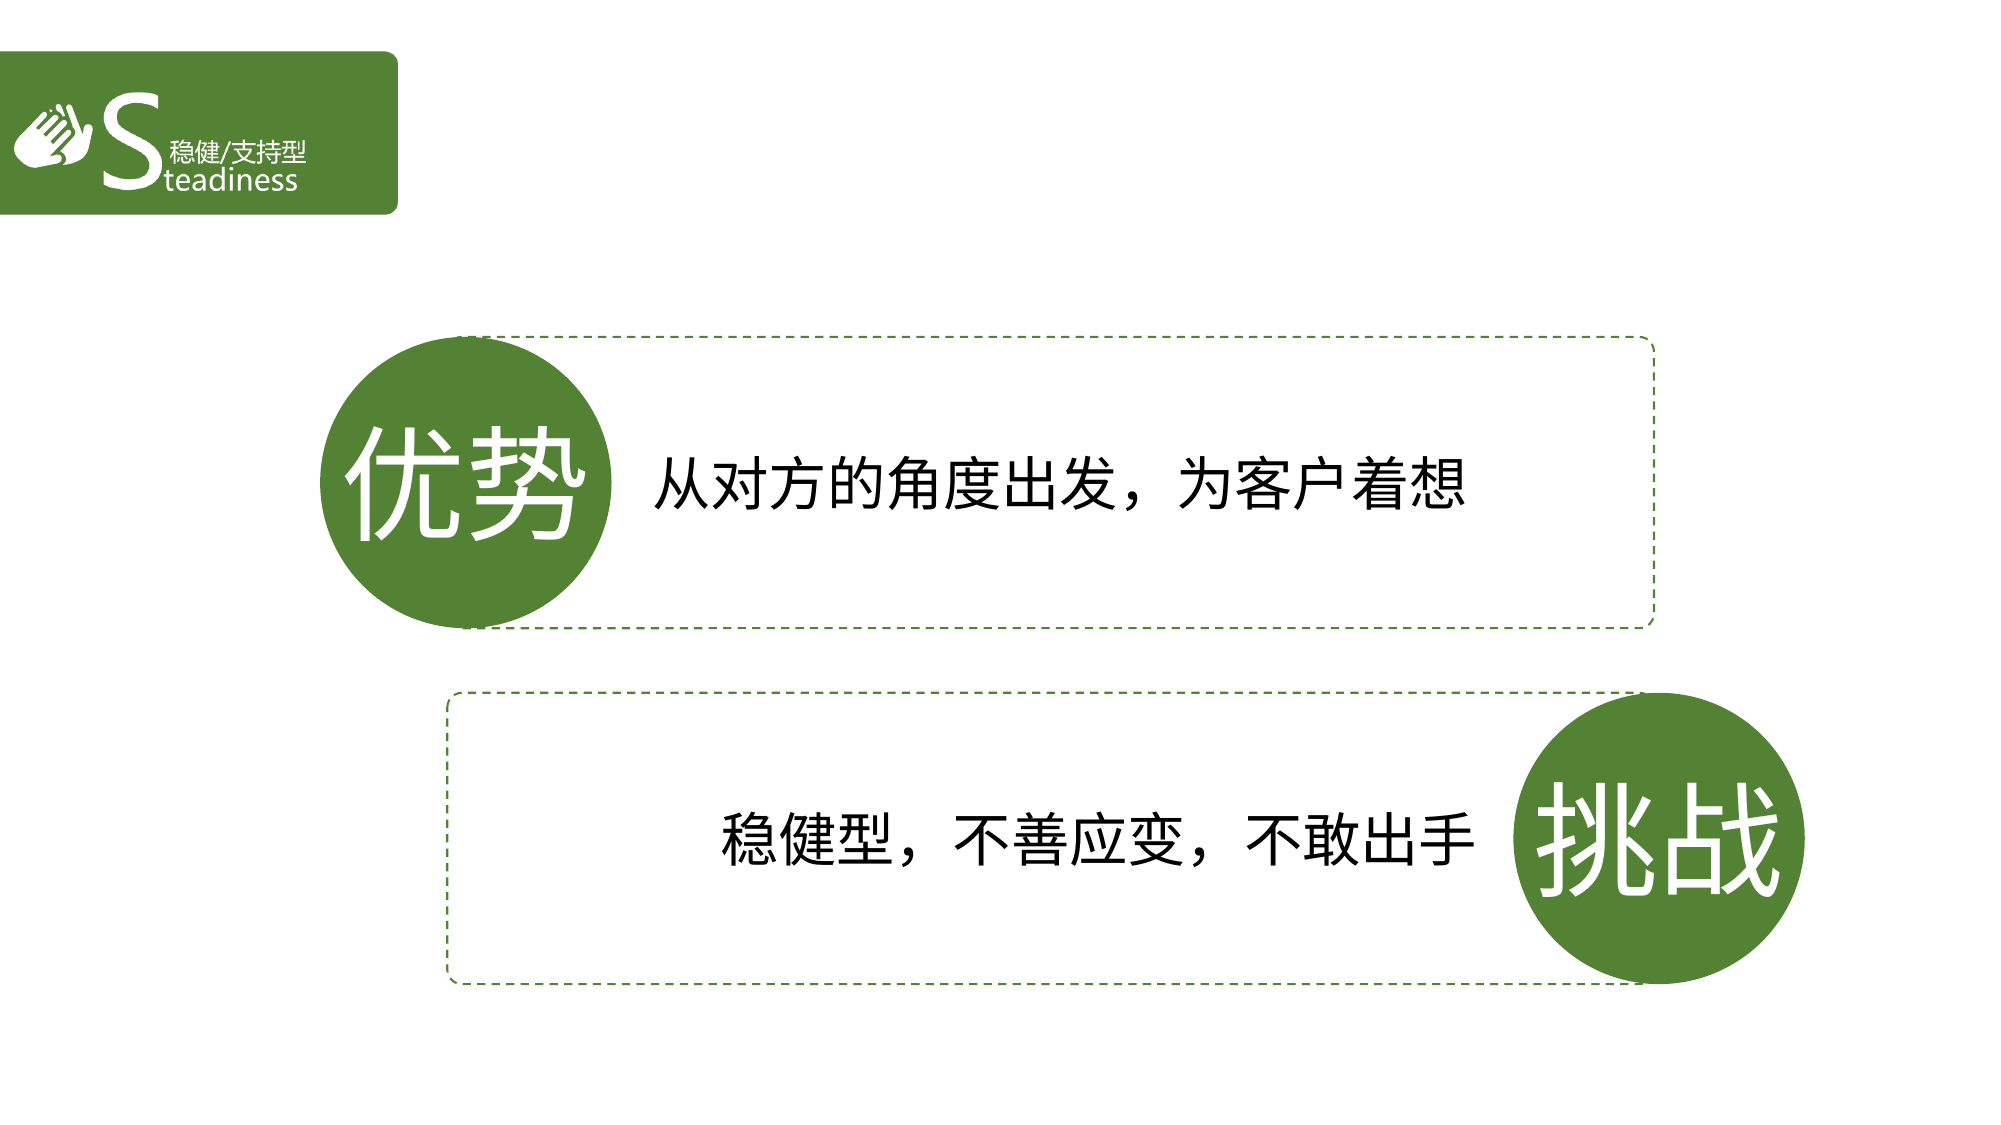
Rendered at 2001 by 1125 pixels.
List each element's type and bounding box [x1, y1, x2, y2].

text_box [17, 100, 91, 175]
text_box [320, 336, 1655, 629]
text_box [447, 692, 1805, 985]
picture [0, 29, 398, 294]
